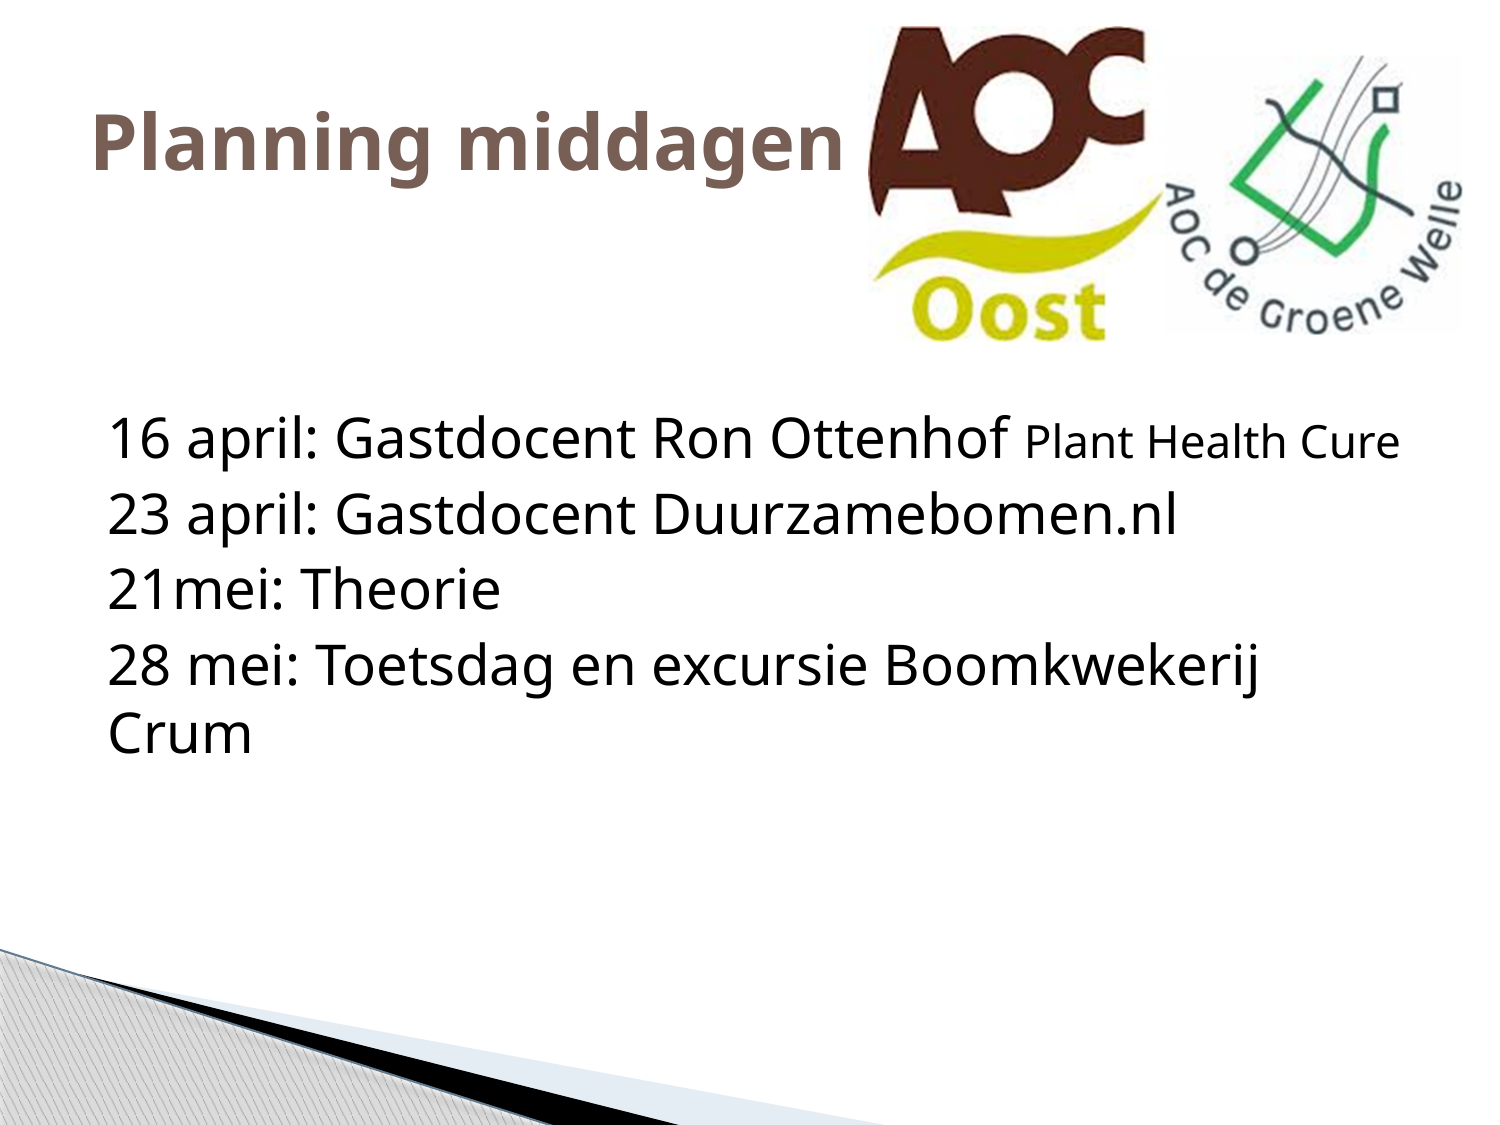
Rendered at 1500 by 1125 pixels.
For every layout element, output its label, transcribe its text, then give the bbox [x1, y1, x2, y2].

list 16 april: Gastdocent Ron Ottenhof Plant Health Cure 23 april: Gastdocent Duurzamebomen.nl 21mei: Theorie 28 mei: Toetsdag en excursie Boomkwekerij Crum [75, 243, 1425, 986]
picture [867, 26, 1473, 365]
title Planning middagen [75, 45, 862, 233]
